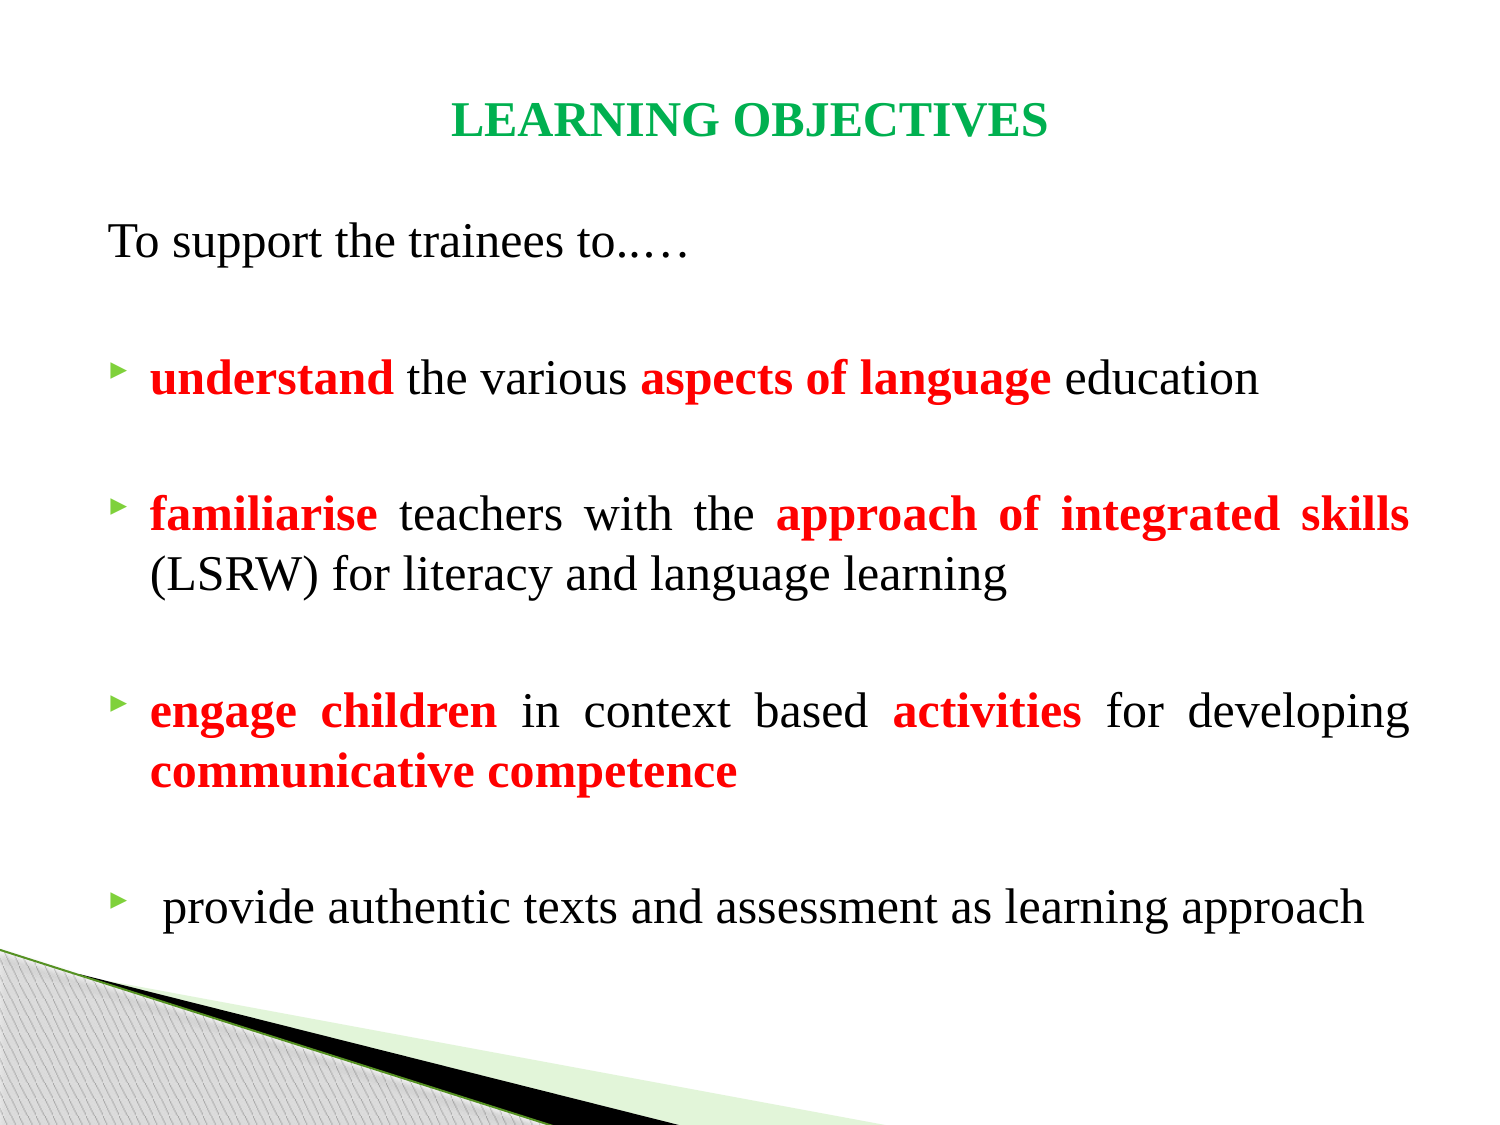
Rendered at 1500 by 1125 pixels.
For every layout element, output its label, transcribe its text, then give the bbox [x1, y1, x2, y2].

title LEARNING OBJECTIVES [75, 45, 1425, 188]
list To support the trainees to..… understand the various aspects of language education familiarise teachers with the approach of integrated skills (LSRW) for literacy and language learning engage children in context based activities for developing communicative competence provide authentic texts and assessment as learning approach [75, 200, 1425, 986]
